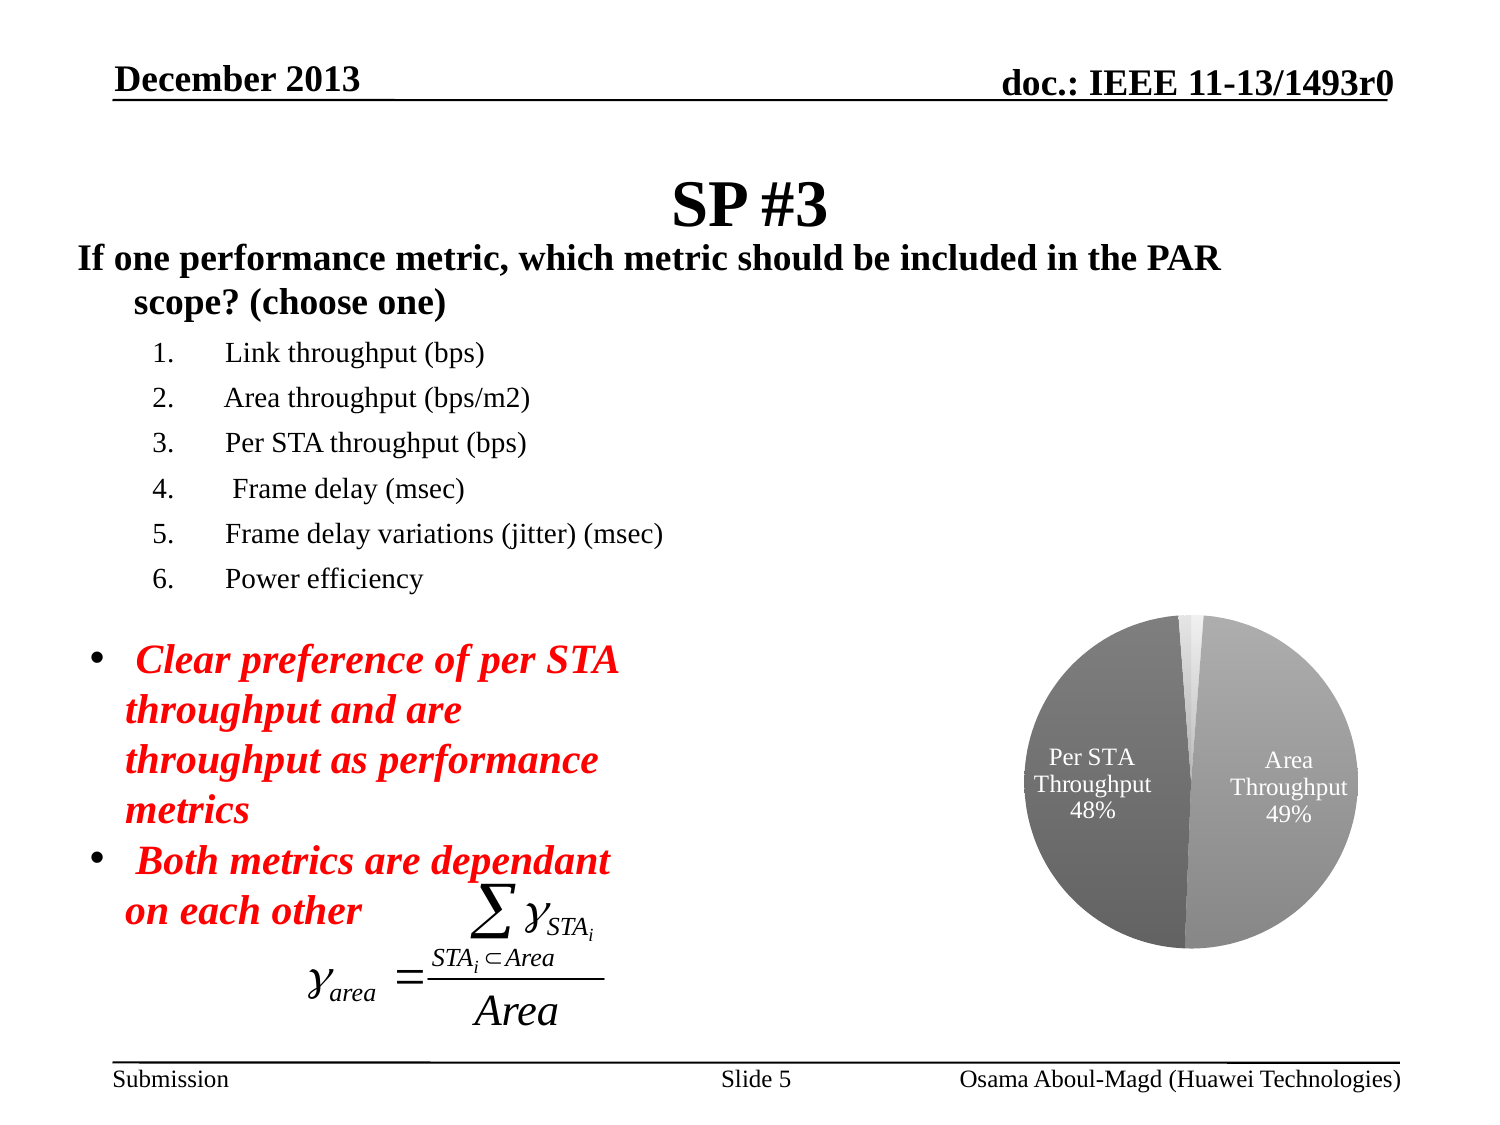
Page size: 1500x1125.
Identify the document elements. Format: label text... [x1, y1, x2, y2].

slide_number Slide 5 [712, 1061, 800, 1123]
title SP #3 [112, 112, 1388, 288]
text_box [299, 874, 613, 1036]
text_box Clear preference of per STA throughput and are throughput as performance metrics Both metrics are dependant on each other [74, 624, 663, 940]
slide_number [114, 54, 423, 100]
list If one performance metric, which metric should be included in the PAR scope? (choose one) 1. Link throughput (bps) 2. Area throughput (bps/m2) 3. Per STA throughput (bps) 4. Frame delay (msec) 5. Frame delay variations (jitter) (msec) 6. Power efficiency [62, 224, 1338, 900]
footer Osama Aboul-Magd (Huawei Technologies) [878, 1061, 1402, 1093]
chart [712, 474, 1451, 959]
